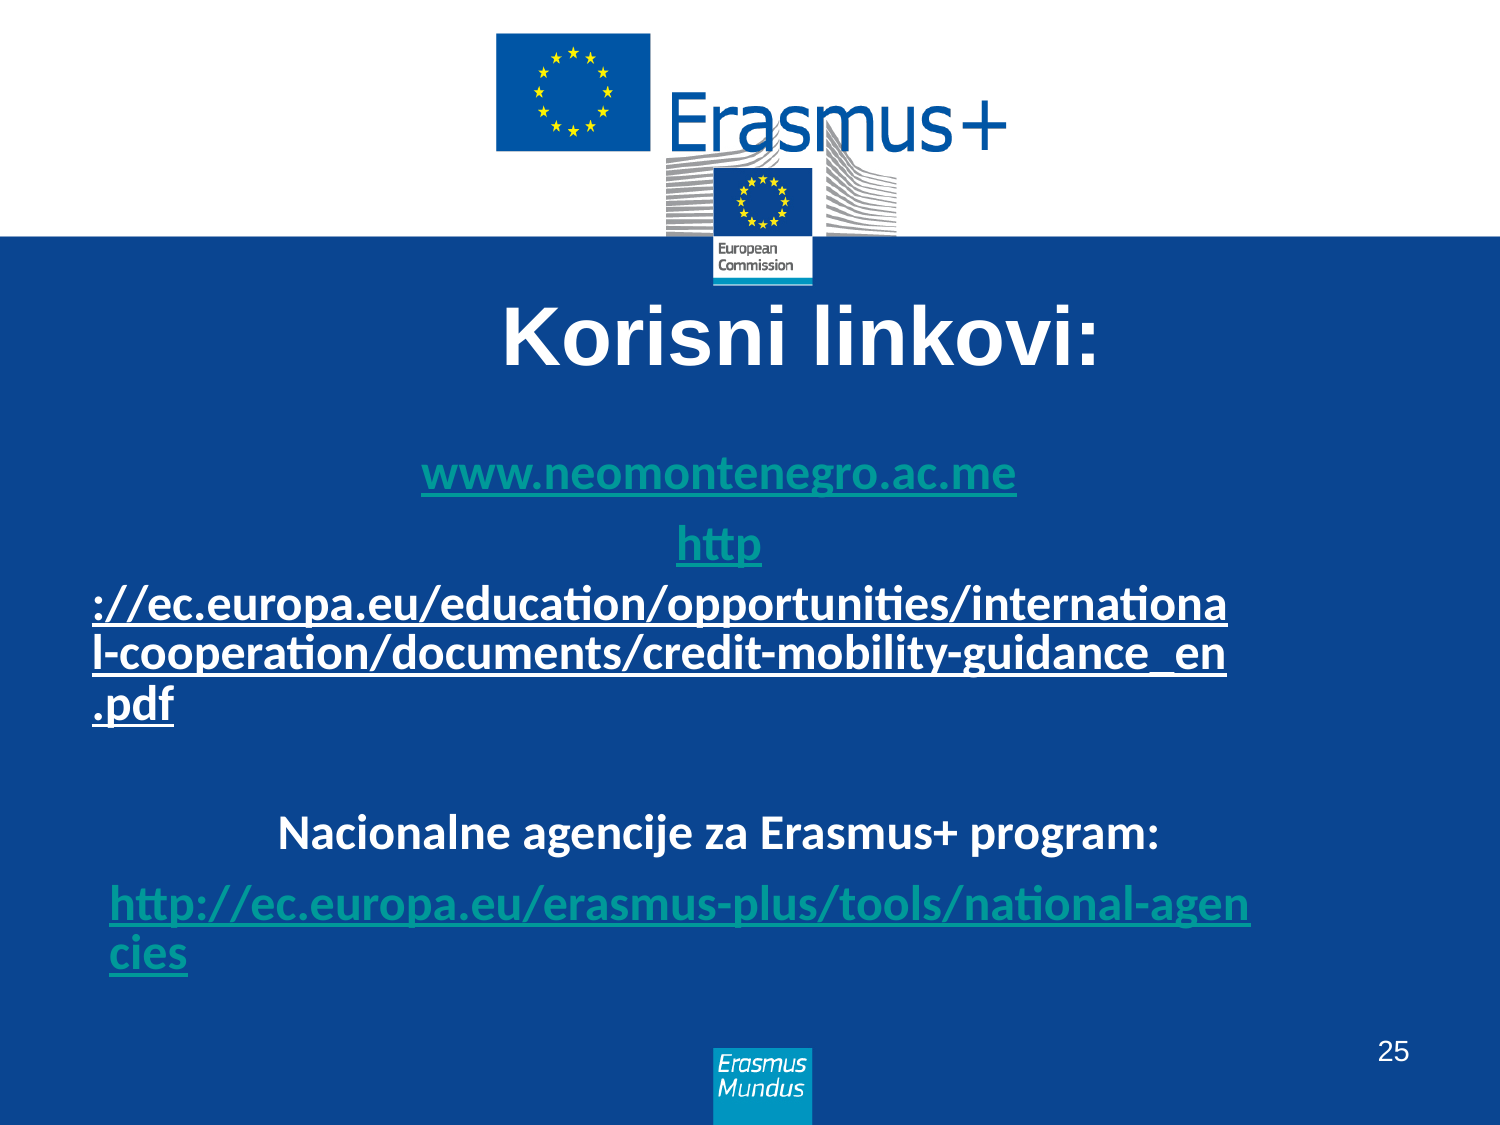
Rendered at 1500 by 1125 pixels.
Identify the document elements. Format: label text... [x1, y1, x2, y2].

slide_number 25 [1074, 1024, 1426, 1103]
picture [777, 1059, 782, 1071]
picture [732, 1079, 736, 1089]
picture [719, 1079, 725, 1095]
picture [780, 1084, 784, 1095]
title Korisni linkovi: [135, 290, 1411, 374]
picture [769, 1059, 776, 1066]
list www.neomontenegro.ac.me http://ec.europa.eu/education/opportunities/international-cooperation/documents/credit-mobility-guidance_en.pdf Nacionalne agencije za Erasmus+ program: http://ec.europa.eu/erasmus-plus/tools/national-agencies [76, 432, 1306, 1012]
picture [0, 0, 1500, 1125]
picture [787, 1084, 792, 1096]
picture [798, 1059, 806, 1065]
picture [719, 1055, 729, 1071]
